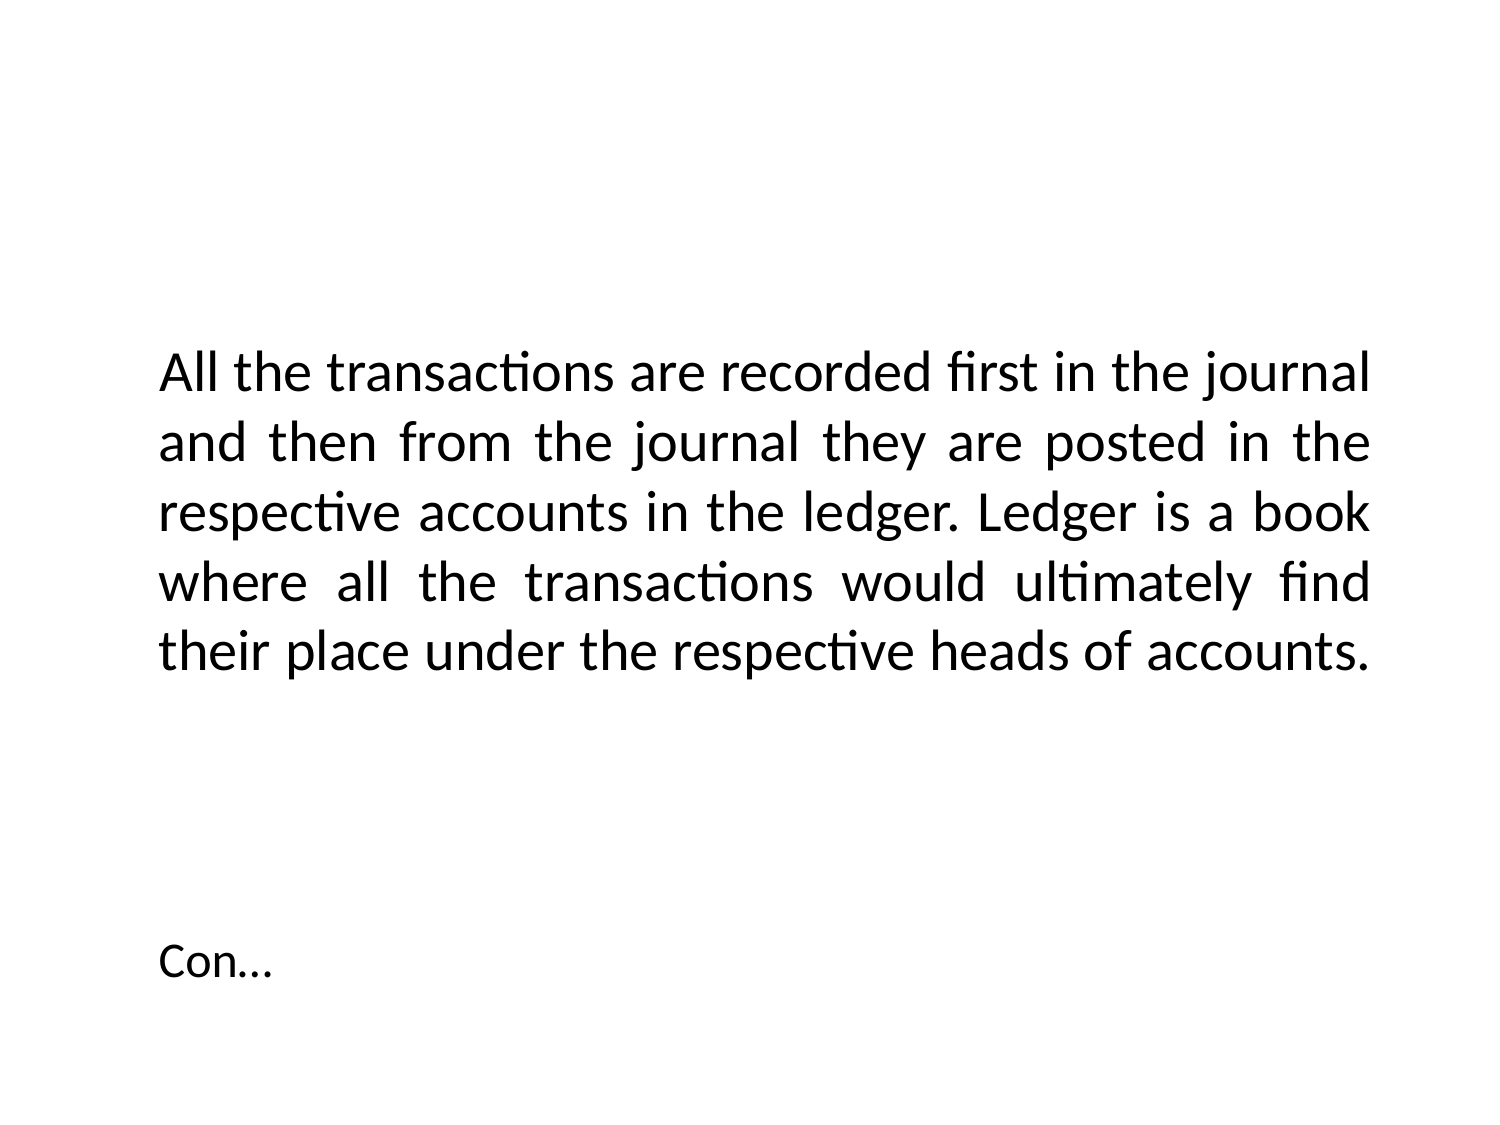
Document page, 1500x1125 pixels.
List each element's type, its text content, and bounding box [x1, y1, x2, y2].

list All the transactions are recorded first in the journal and then from the journal they are posted in the respective accounts in the ledger. Ledger is a book where all the transactions would ultimately find their place under the respective heads of accounts. Con… [87, 162, 1388, 1038]
